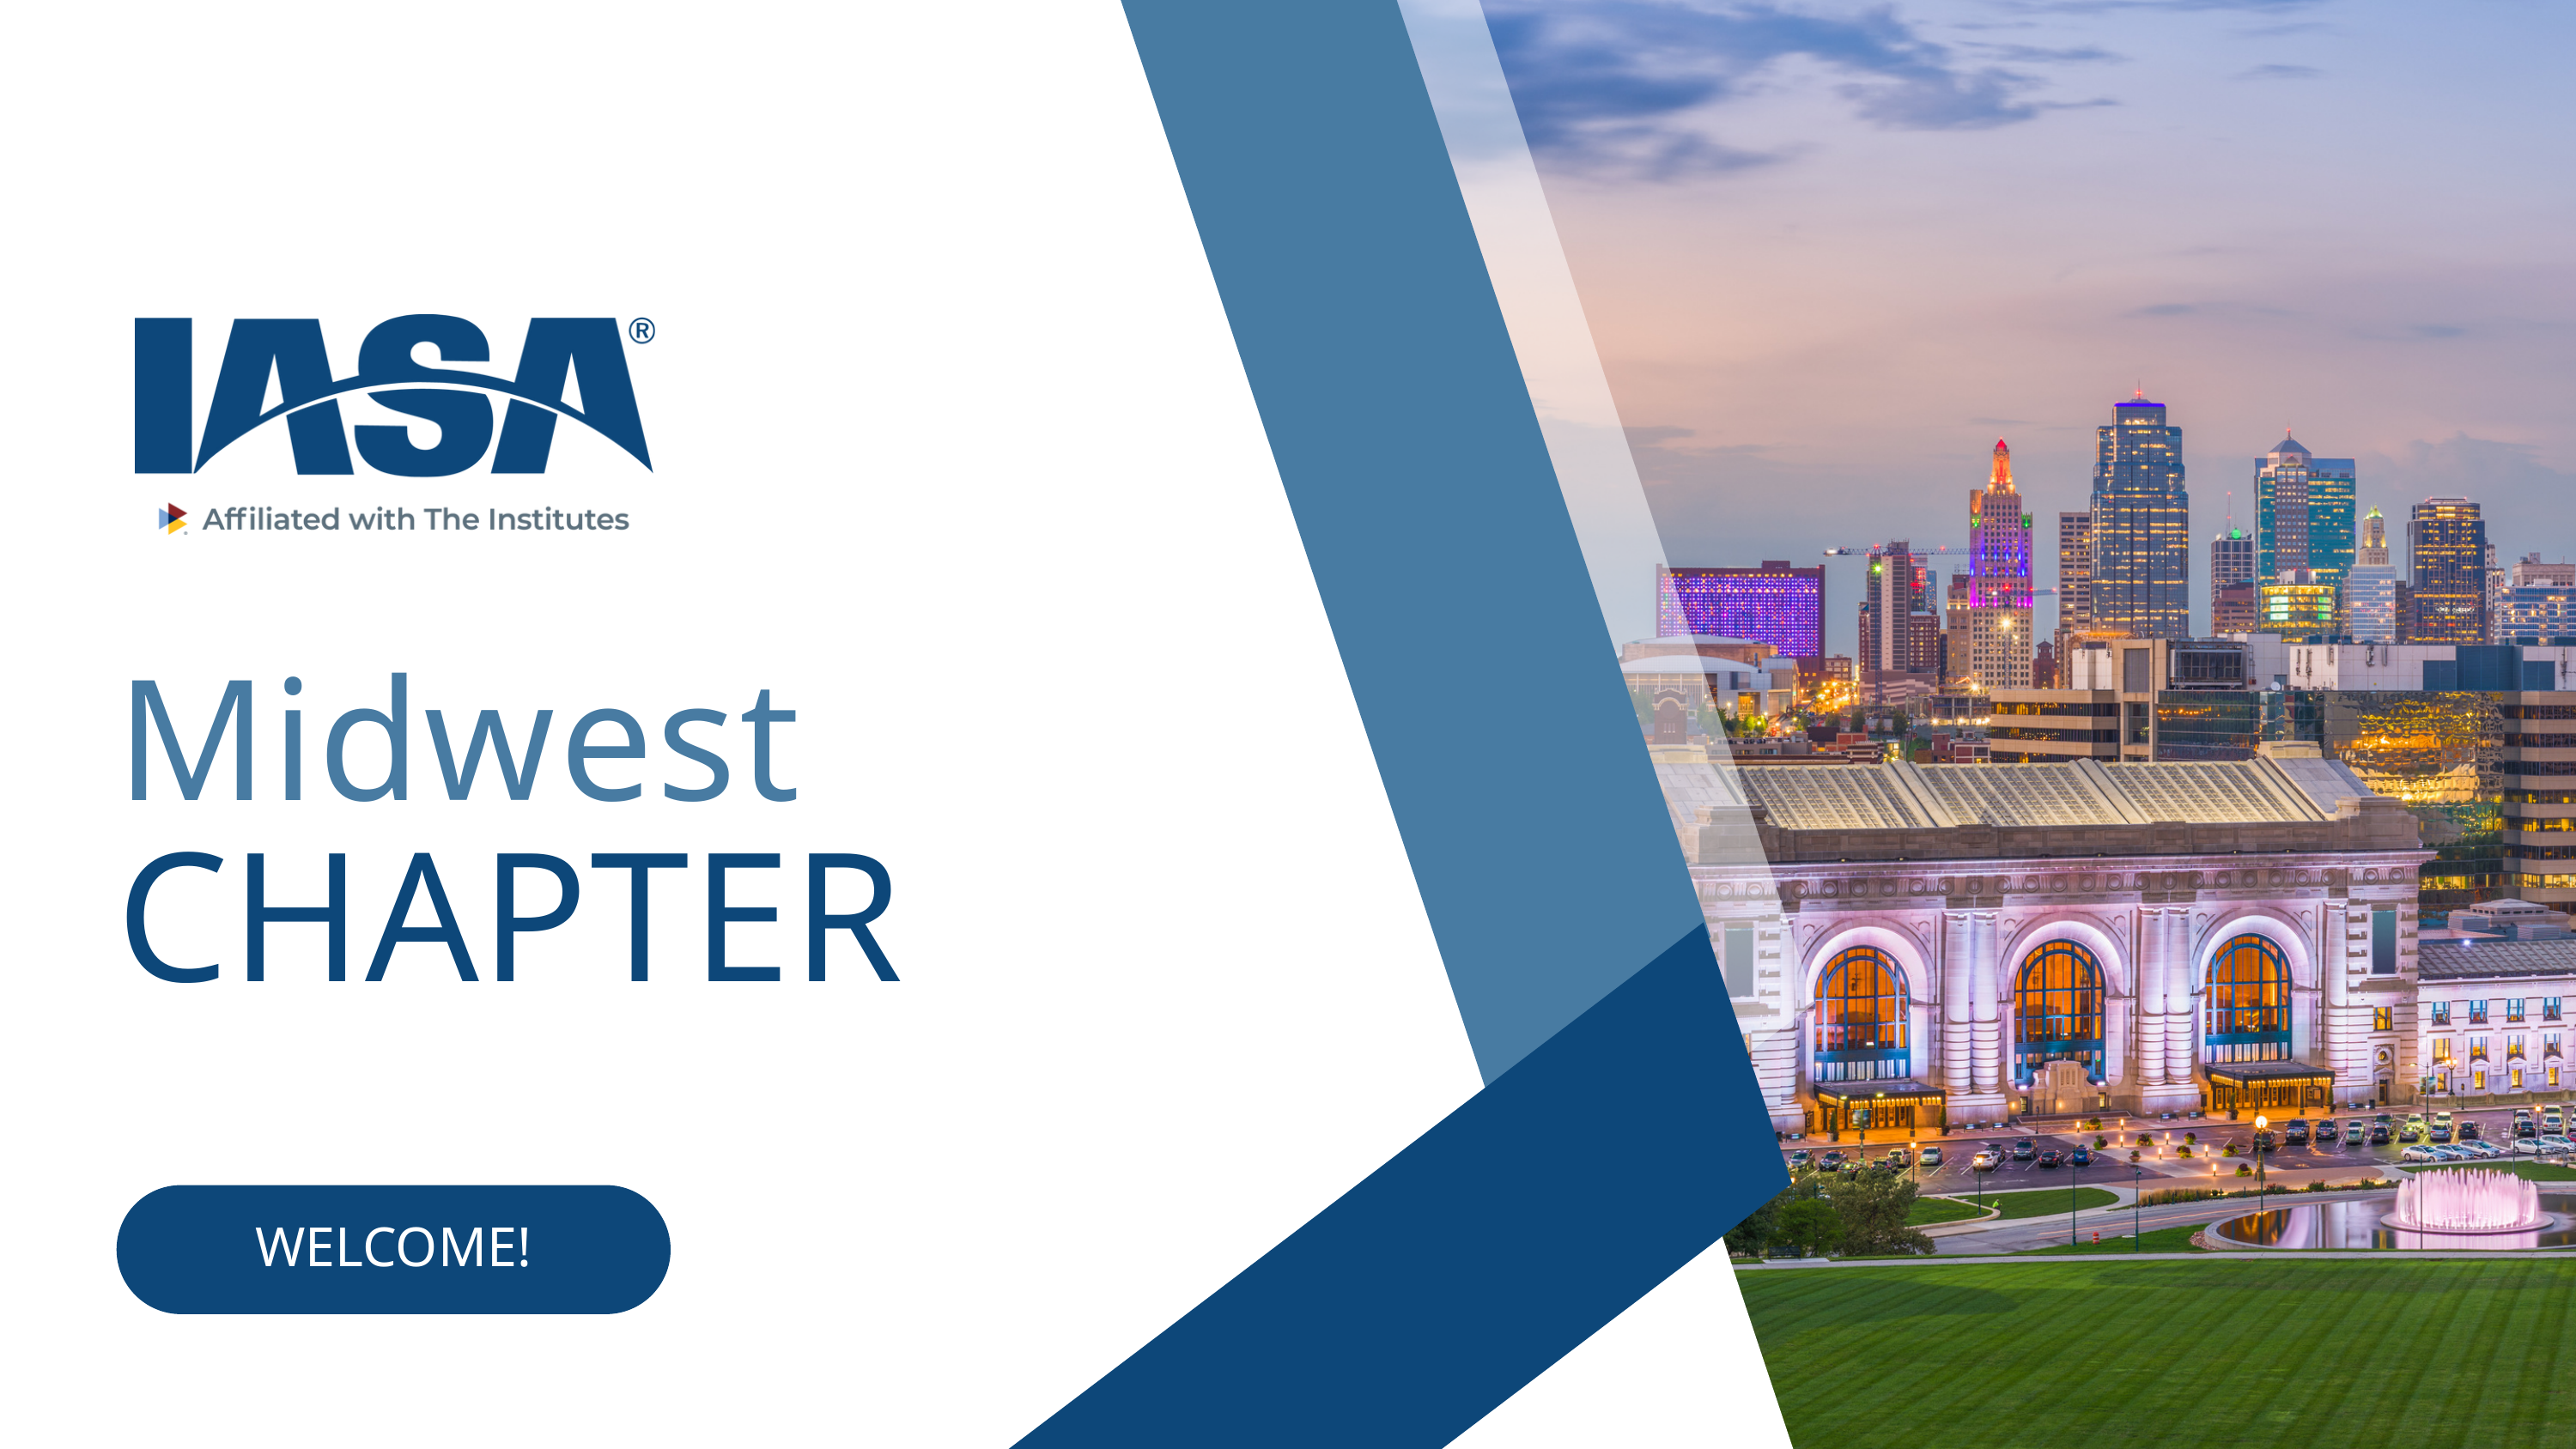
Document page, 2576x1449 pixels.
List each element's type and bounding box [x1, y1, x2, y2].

text_box [1933, 0, 2576, 1449]
text_box [704, 1258, 1905, 1449]
text_box [116, 1185, 671, 1315]
text_box [823, 361, 2025, 624]
text_box [1933, 371, 2160, 659]
text_box [0, 0, 1927, 1449]
